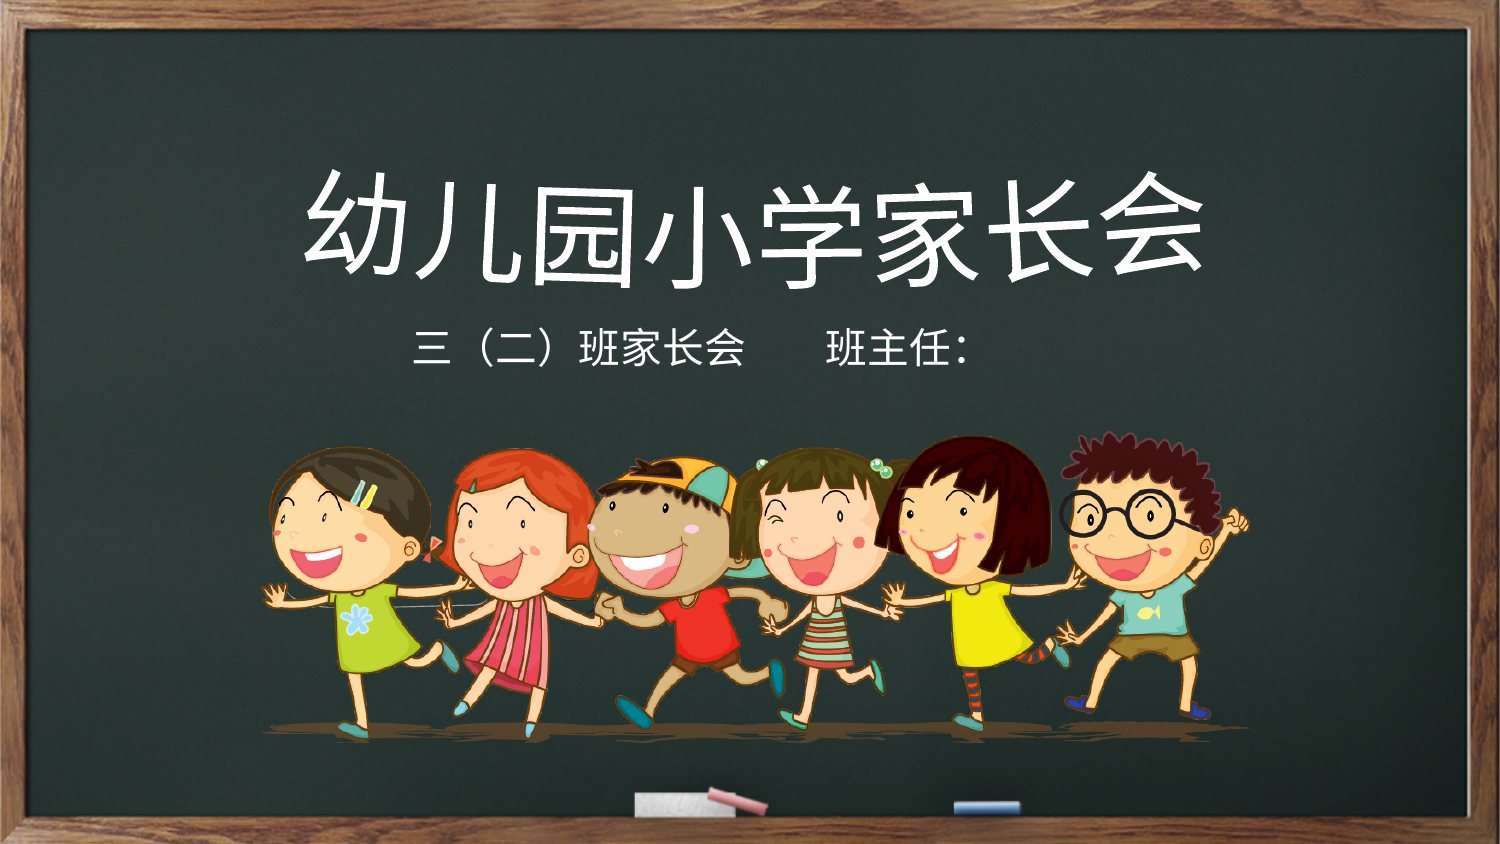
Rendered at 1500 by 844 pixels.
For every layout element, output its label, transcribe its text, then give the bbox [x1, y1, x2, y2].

text_box 三（二）班家长会 [397, 314, 738, 380]
text_box 班主任： [738, 314, 1146, 380]
picture [0, 0, 1500, 844]
